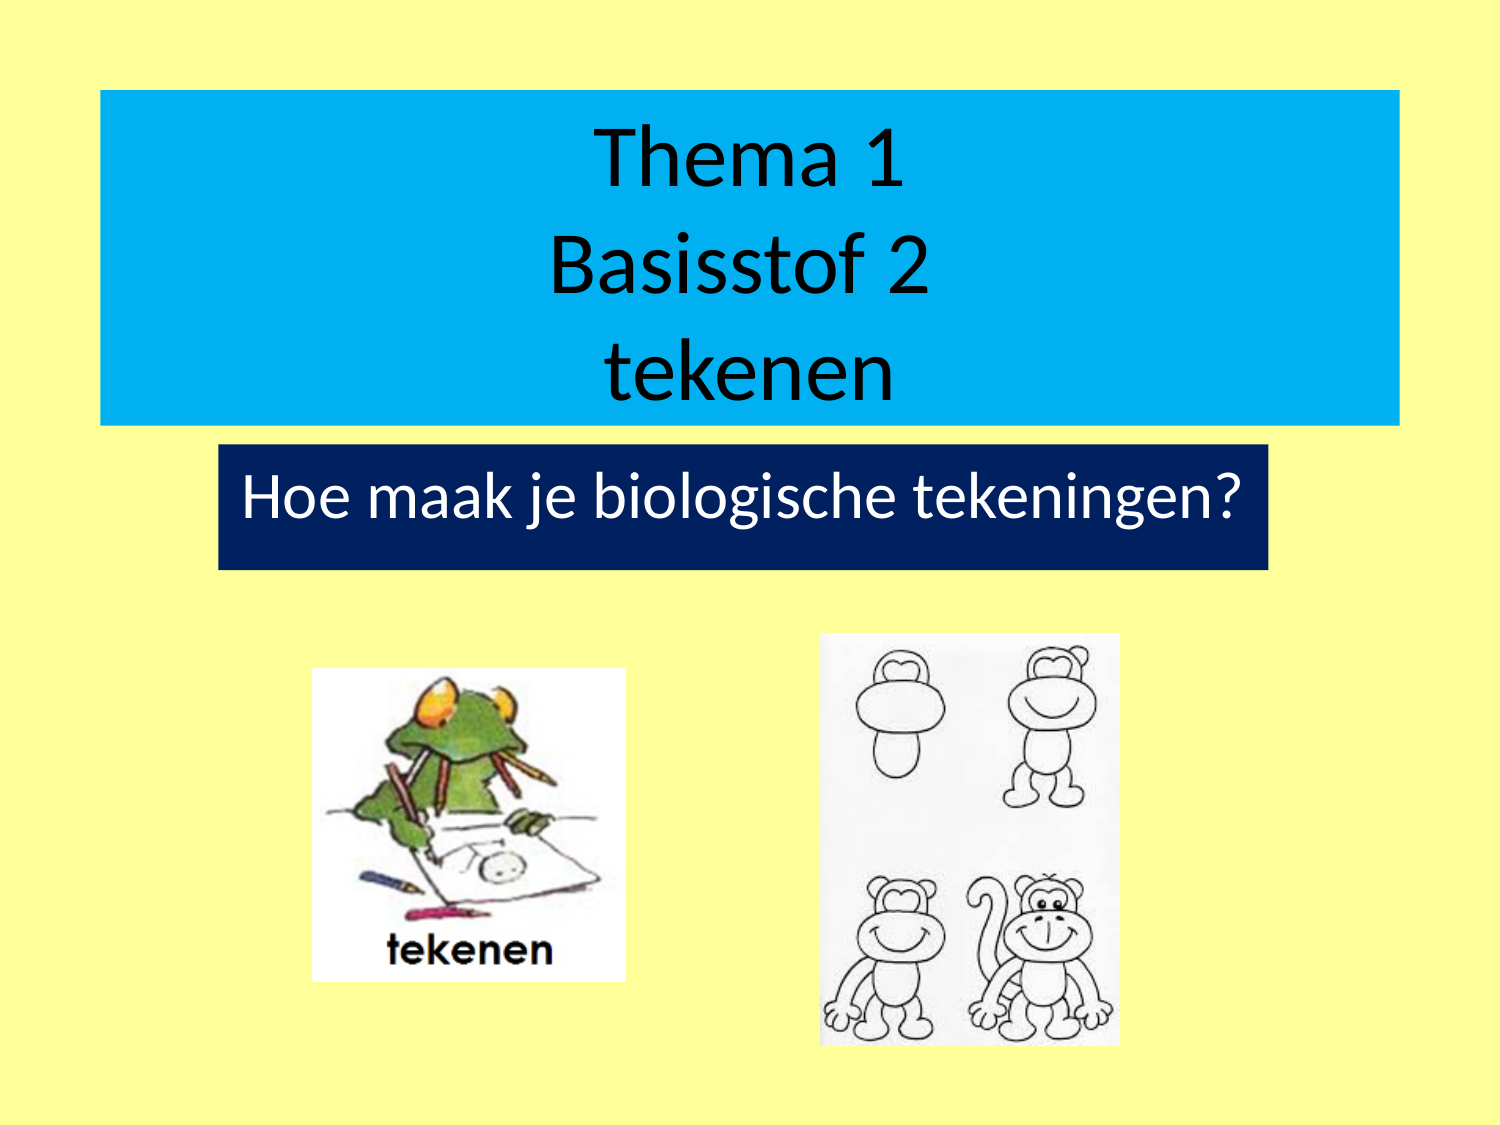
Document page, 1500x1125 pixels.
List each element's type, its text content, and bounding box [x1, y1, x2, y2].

subtitle Hoe maak je biologische tekeningen? [218, 444, 1269, 571]
picture [820, 633, 1120, 1047]
title Thema 1 Basisstof 2 tekenen [100, 90, 1400, 426]
picture [312, 668, 626, 982]
